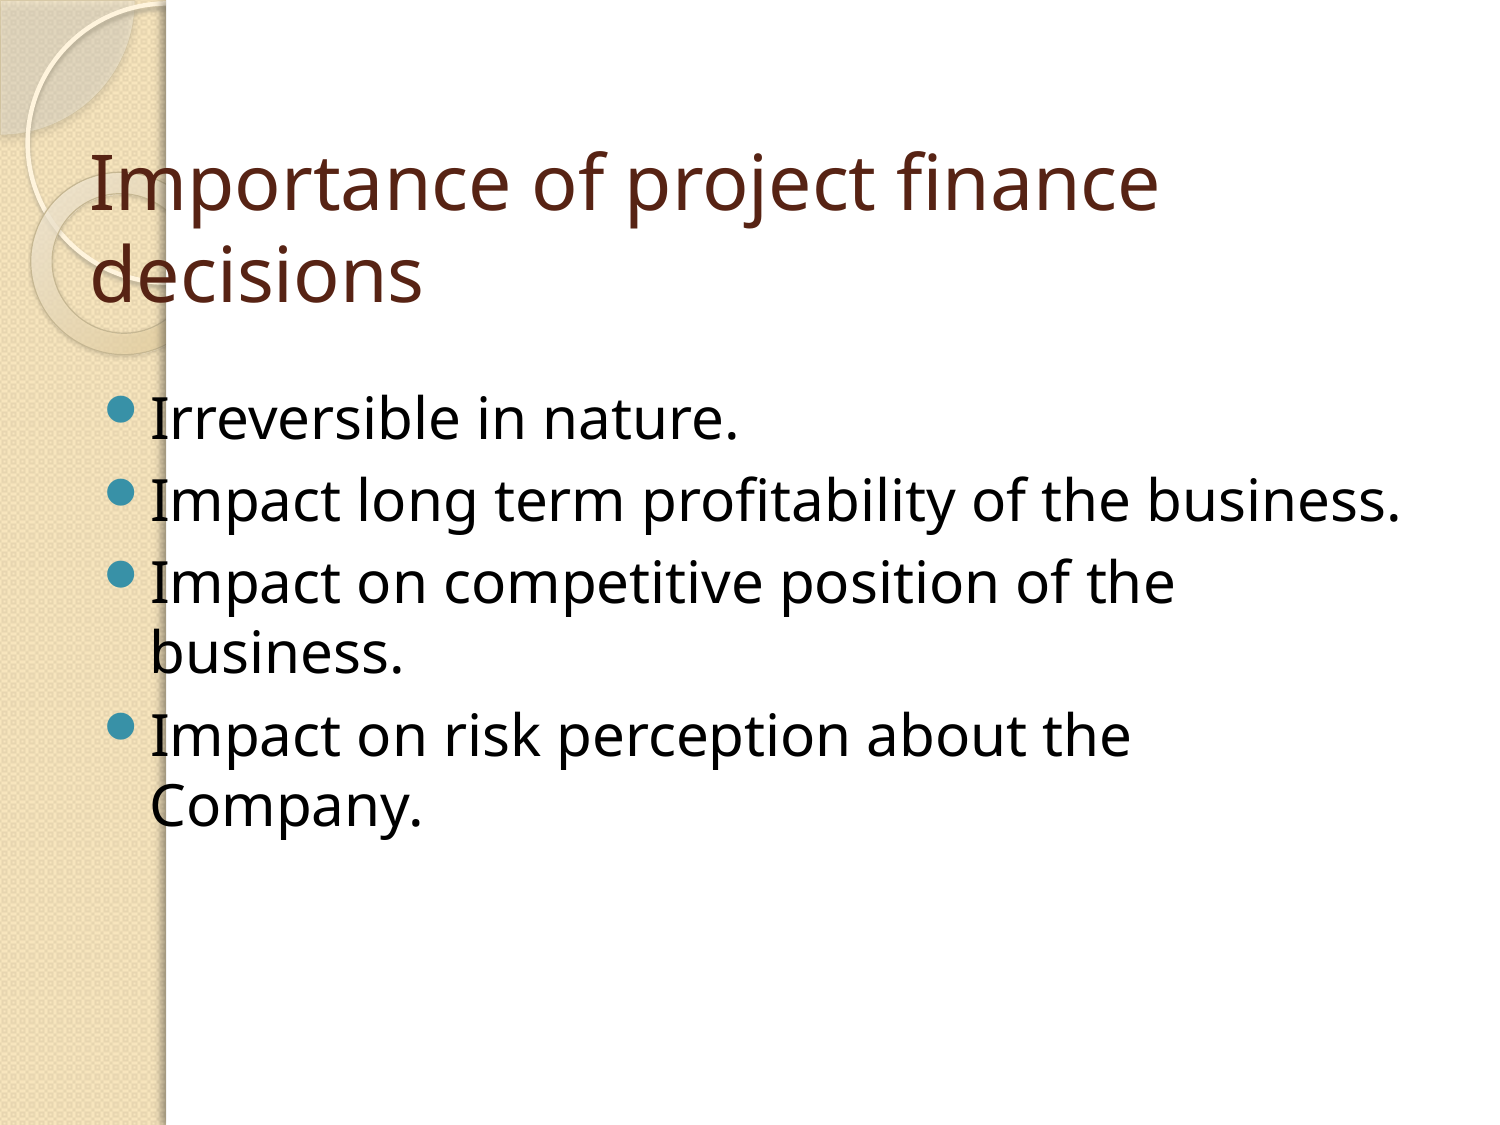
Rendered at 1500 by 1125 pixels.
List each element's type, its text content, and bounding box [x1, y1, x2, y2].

title Importance of project finance decisions [75, 125, 1425, 327]
list Irreversible in nature. Impact long term profitability of the business. Impact on competitive position of the business. Impact on risk perception about the Company. [75, 373, 1425, 1083]
